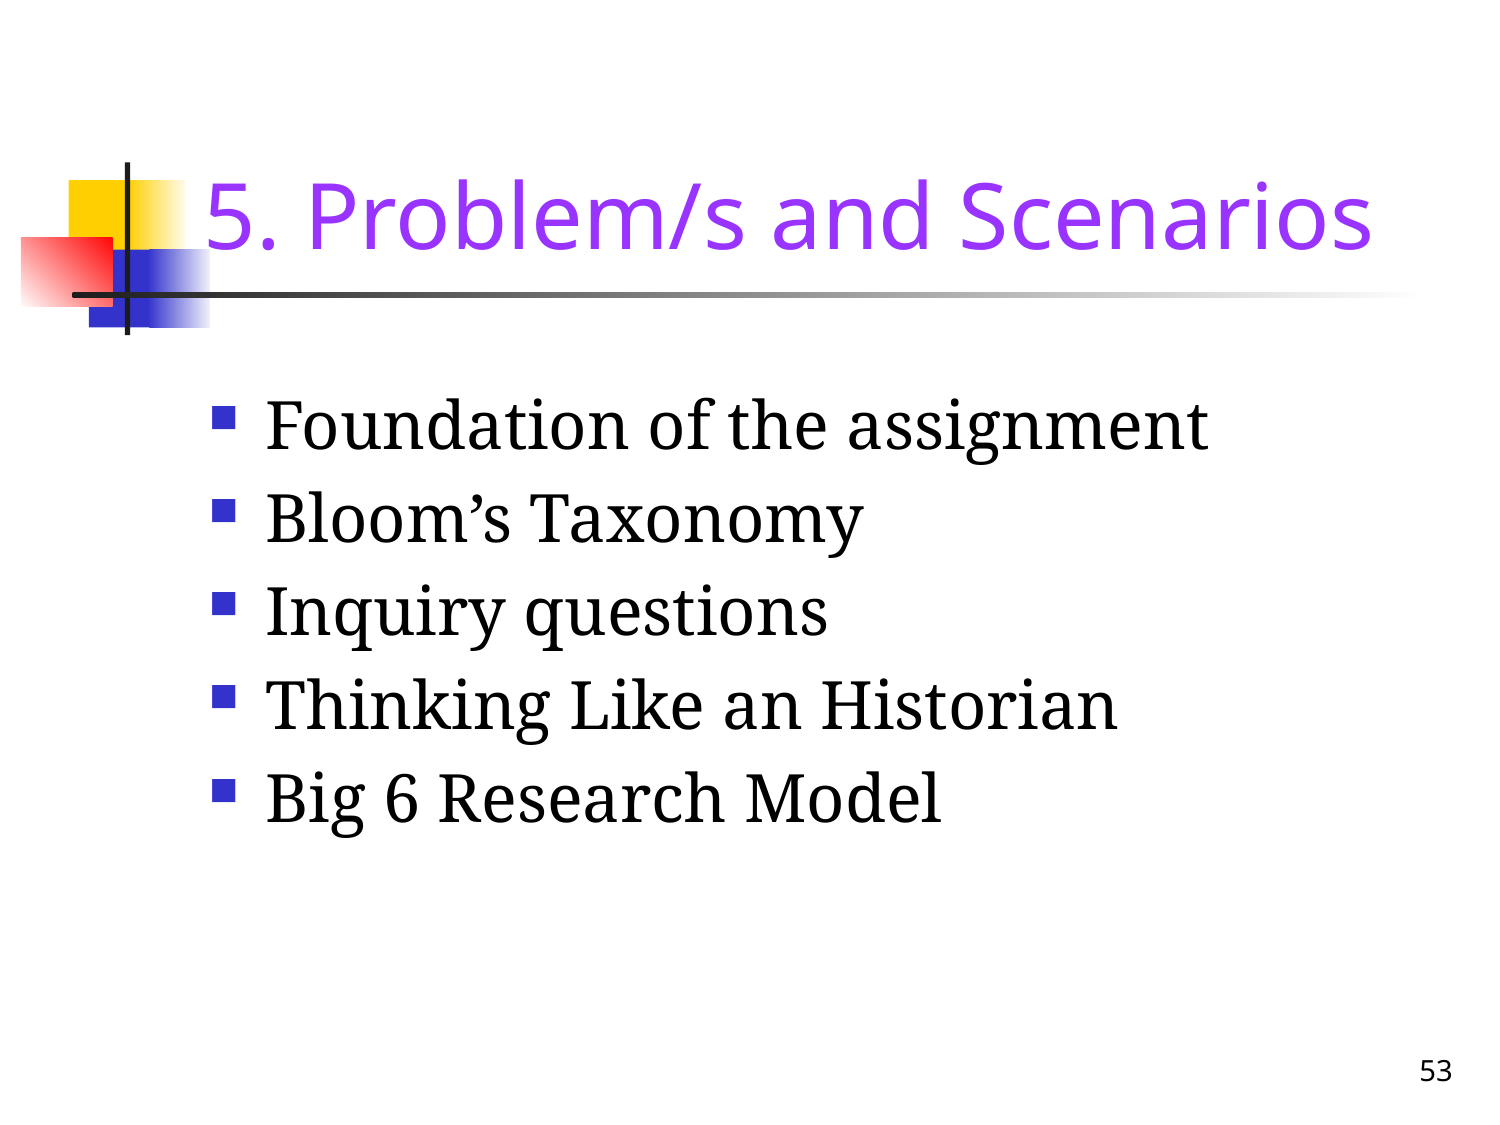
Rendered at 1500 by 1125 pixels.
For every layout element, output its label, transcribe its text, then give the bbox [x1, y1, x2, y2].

list Foundation of the assignment Bloom’s Taxonomy Inquiry questions Thinking Like an Historian Big 6 Research Model [193, 374, 1470, 1007]
slide_number 53 [1154, 1023, 1468, 1100]
title 5. Problem/s and Scenarios [188, 34, 1468, 276]
